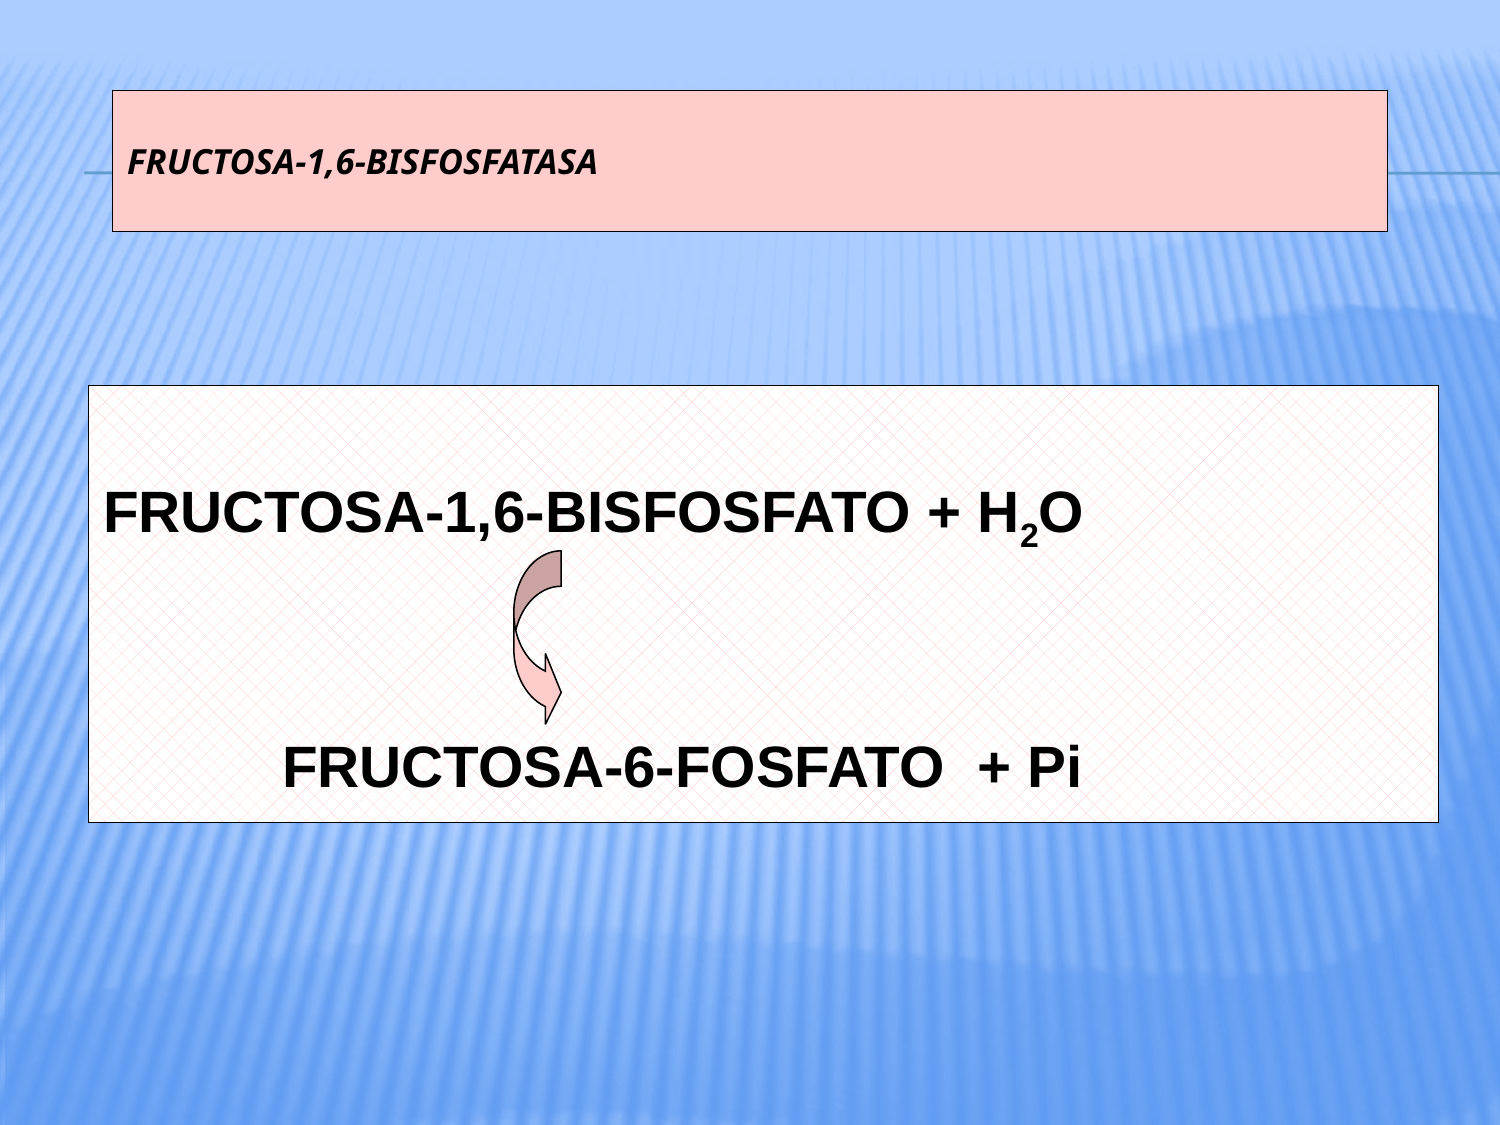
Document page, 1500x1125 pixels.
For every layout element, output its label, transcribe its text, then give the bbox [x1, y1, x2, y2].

title FRUCTOSA-1,6-BISFOSFATASA [112, 90, 1388, 232]
text_box FRUCTOSA-1,6-BISFOSFATO + H2O FRUCTOSA-6-FOSFATO + Pi [88, 385, 1439, 823]
text_box [513, 550, 562, 725]
